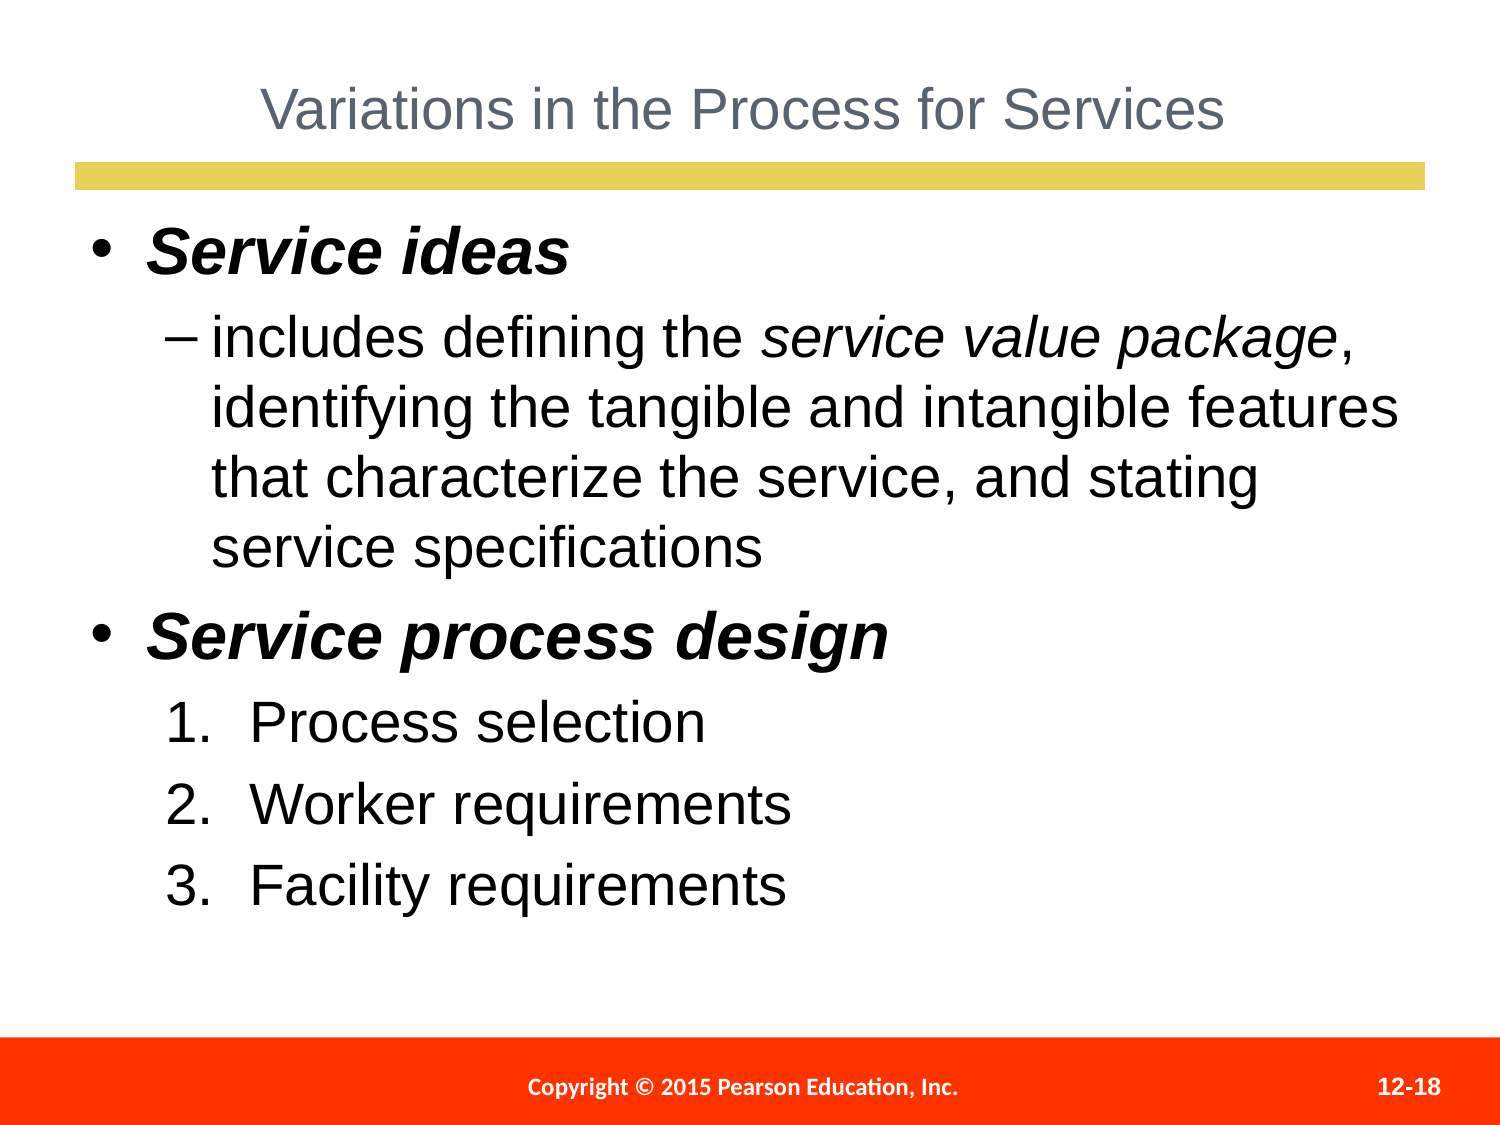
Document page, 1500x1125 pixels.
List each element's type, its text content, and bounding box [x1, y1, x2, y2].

list Service ideas includes defining the service value package, identifying the tangible and intangible features that characterize the service, and stating service specifications Service process design Process selection Worker requirements Facility requirements [74, 199, 1426, 1006]
title Variations in the Process for Services [49, 12, 1438, 201]
